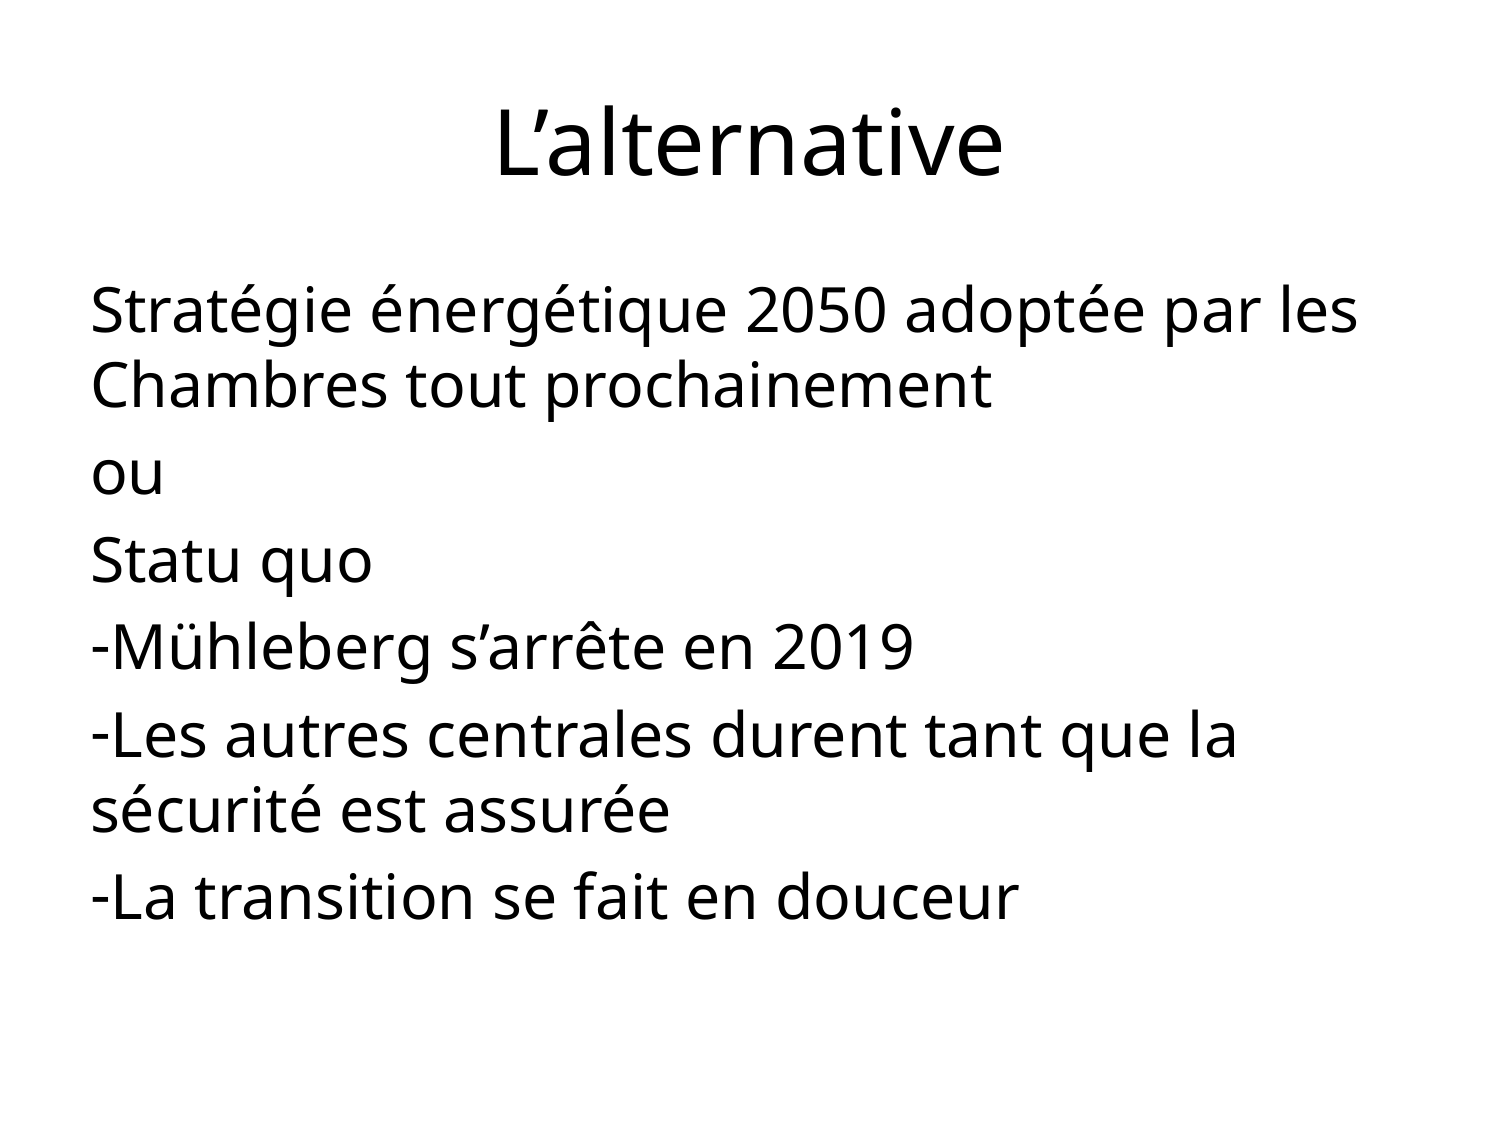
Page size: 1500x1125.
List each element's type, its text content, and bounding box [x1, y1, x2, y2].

title L’alternative [75, 45, 1425, 233]
list Stratégie énergétique 2050 adoptée par les Chambres tout prochainement ou Statu quo Mühleberg s’arrête en 2019 Les autres centrales durent tant que la sécurité est assurée La transition se fait en douceur [75, 262, 1425, 1005]
